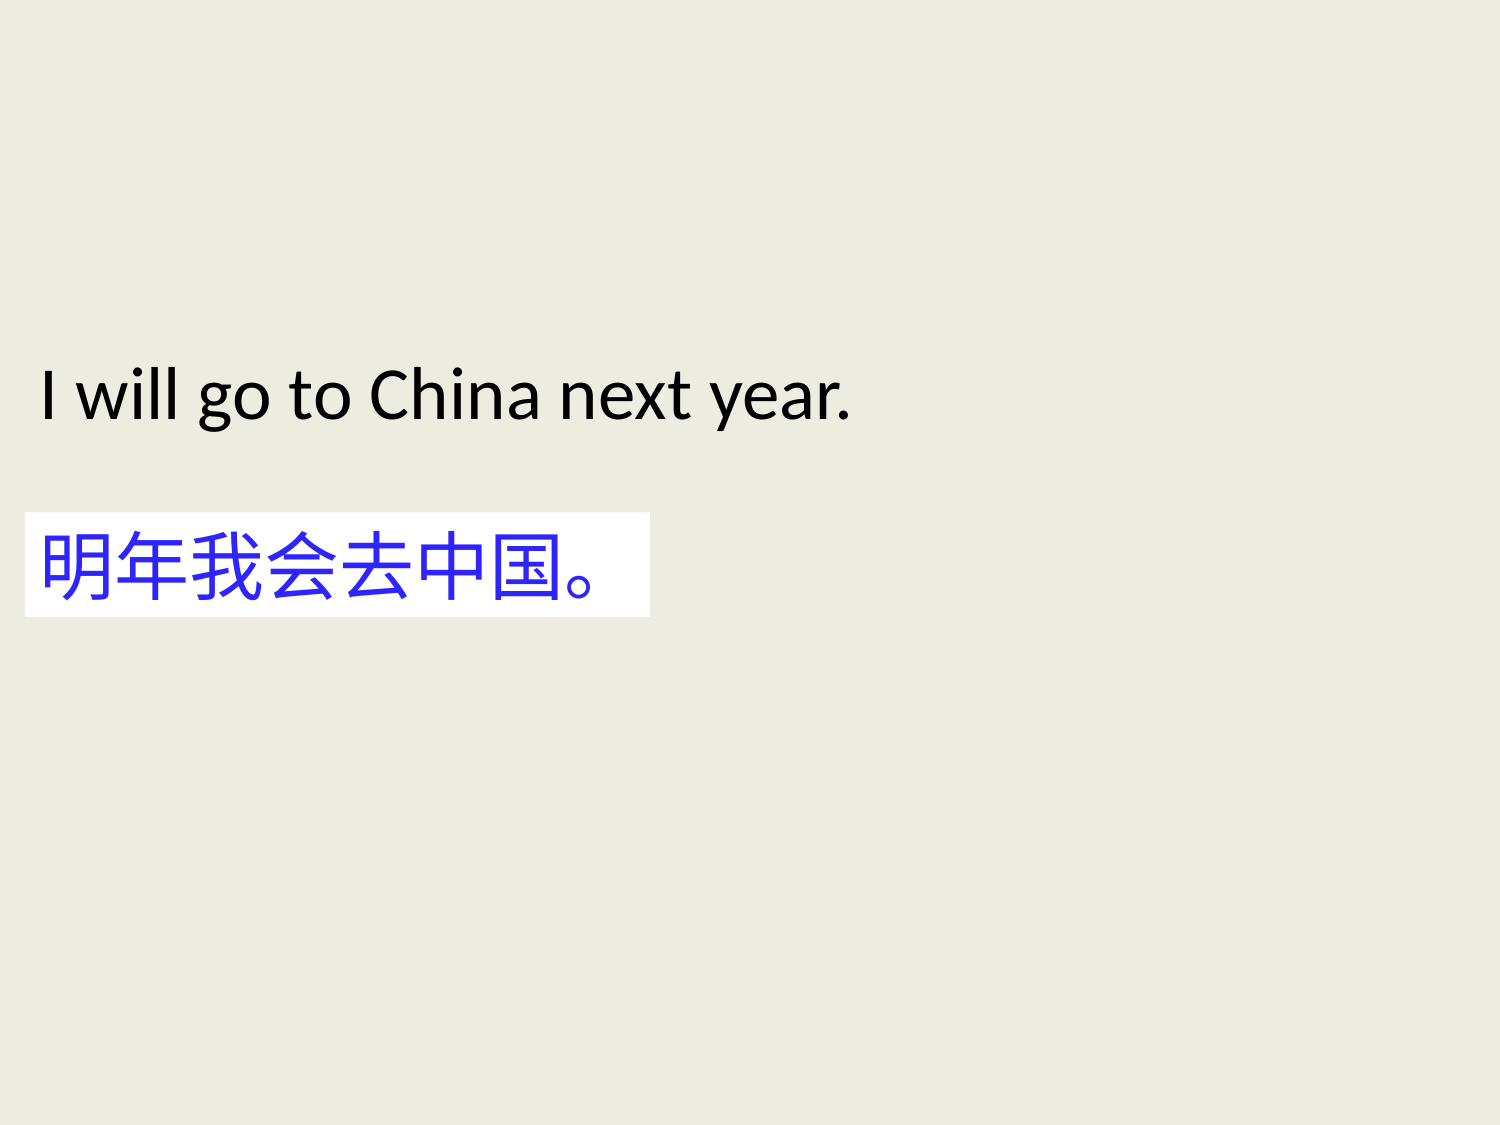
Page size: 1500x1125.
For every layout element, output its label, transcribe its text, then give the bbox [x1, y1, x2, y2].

text_box 明年我会去中国。 [24, 512, 650, 618]
text_box I will go to China next year. [24, 337, 1275, 578]
